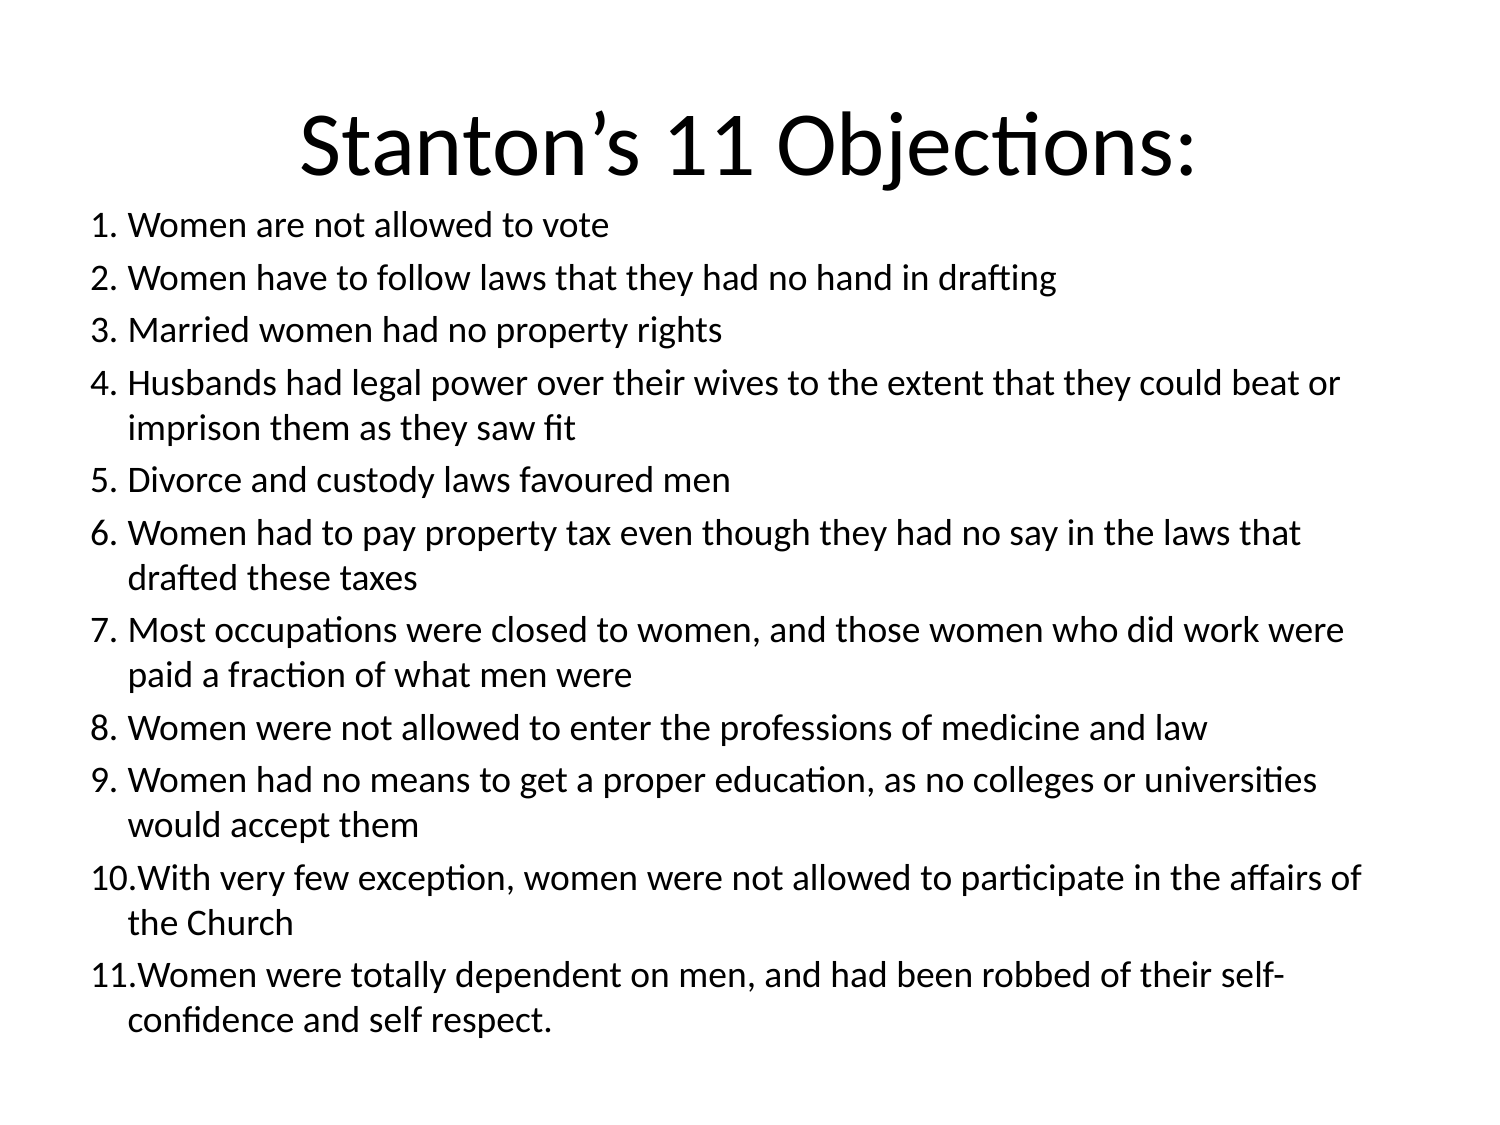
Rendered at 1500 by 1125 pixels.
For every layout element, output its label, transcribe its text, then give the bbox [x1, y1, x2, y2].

title Stanton’s 11 Objections: [75, 45, 1425, 192]
list Women are not allowed to vote Women have to follow laws that they had no hand in drafting Married women had no property rights Husbands had legal power over their wives to the extent that they could beat or imprison them as they saw fit Divorce and custody laws favoured men Women had to pay property tax even though they had no say in the laws that drafted these taxes Most occupations were closed to women, and those women who did work were paid a fraction of what men were Women were not allowed to enter the professions of medicine and law Women had no means to get a proper education, as no colleges or universities would accept them With very few exception, women were not allowed to participate in the affairs of the Church Women were totally dependent on men, and had been robbed of their self-confidence and self respect. [75, 192, 1425, 1125]
